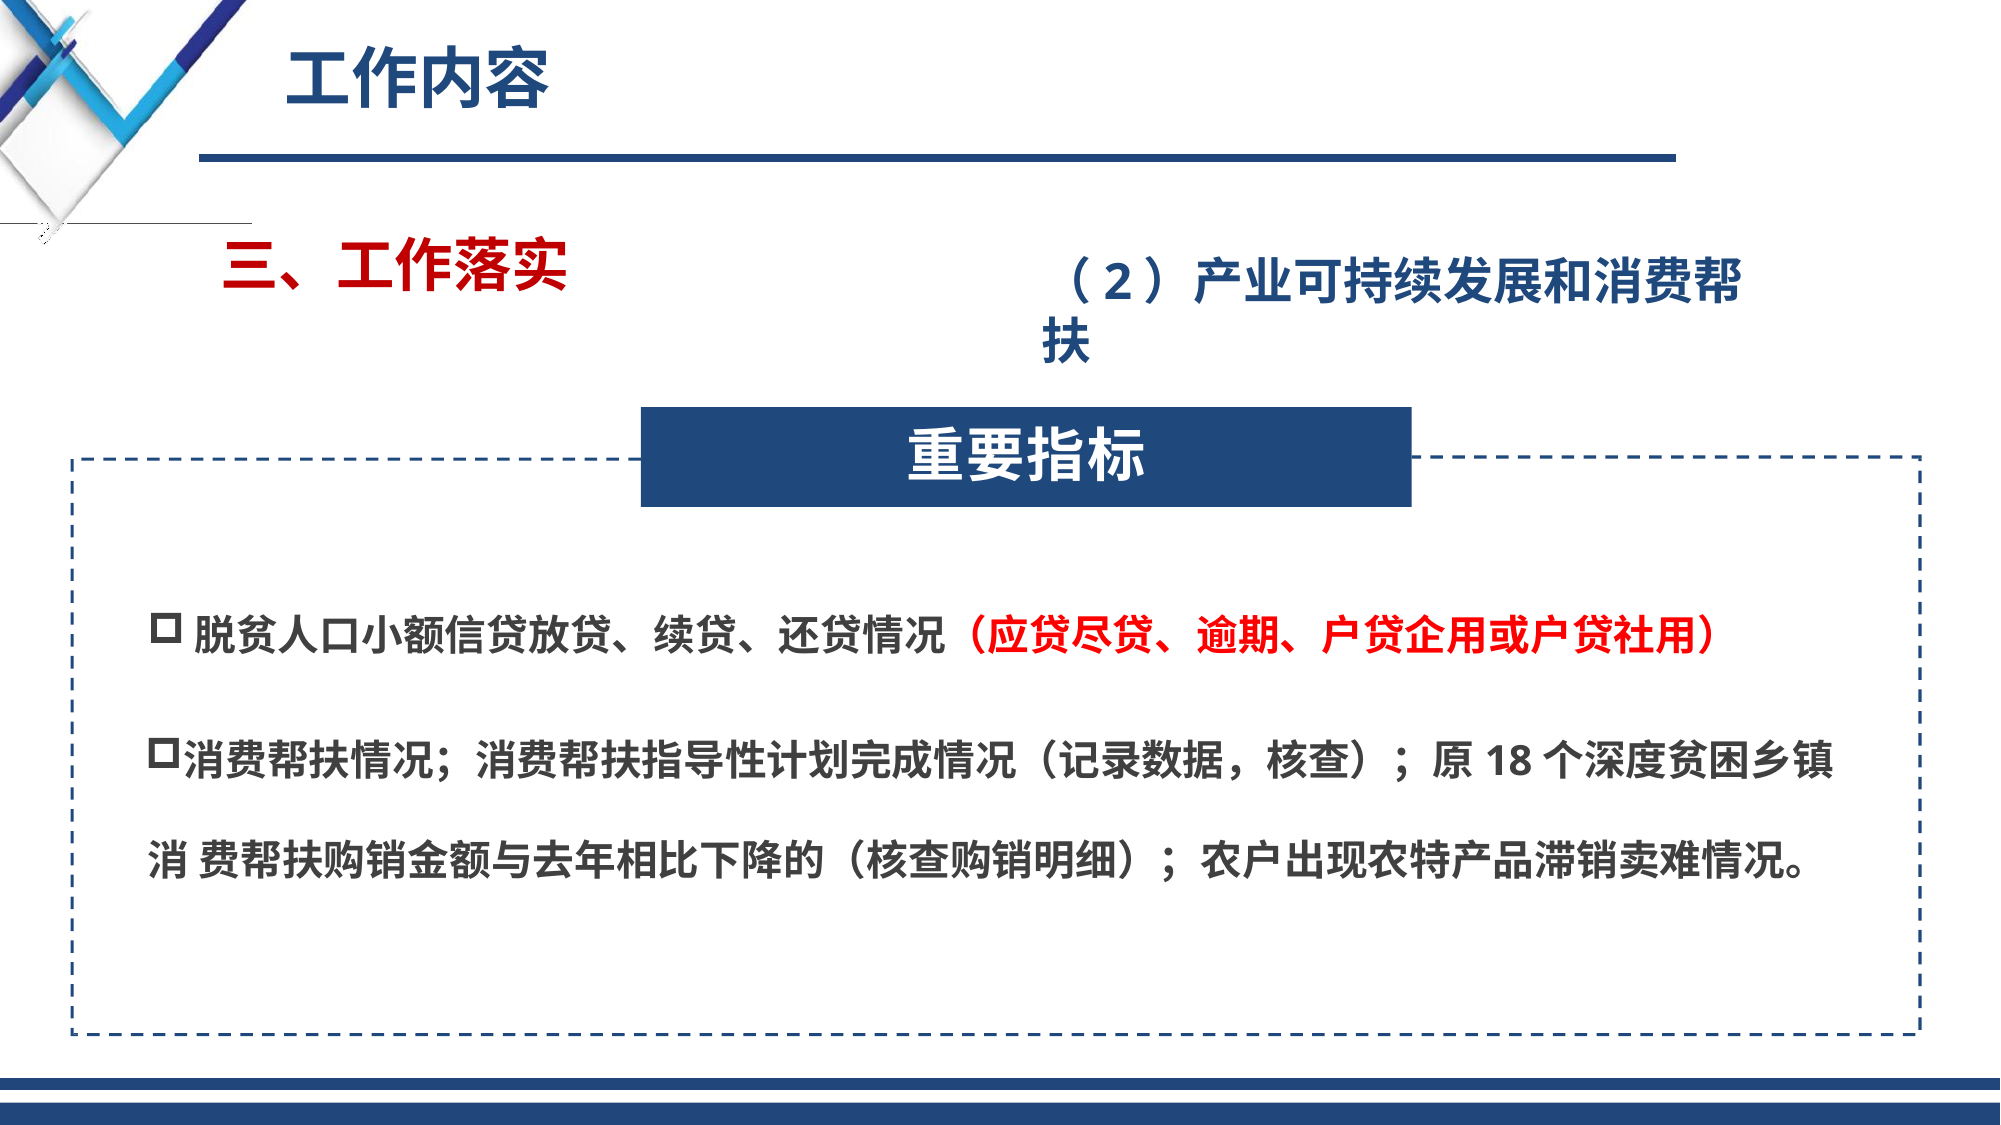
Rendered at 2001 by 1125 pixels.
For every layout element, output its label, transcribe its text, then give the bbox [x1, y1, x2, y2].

text_box [322, 457, 335, 461]
text_box [459, 1033, 472, 1037]
text_box [349, 1033, 363, 1037]
text_box [371, 1033, 385, 1037]
text_box [1918, 689, 1922, 702]
text_box [502, 1033, 516, 1037]
text_box [918, 1033, 931, 1037]
text_box [70, 546, 74, 560]
text_box [1918, 820, 1922, 834]
text_box [190, 457, 204, 461]
text_box [1509, 1033, 1522, 1037]
text_box [70, 590, 74, 603]
text_box [70, 459, 74, 472]
text_box [70, 831, 74, 844]
text_box [1224, 1033, 1238, 1037]
text_box [70, 634, 74, 647]
text_box [1684, 1033, 1697, 1037]
text_box [1918, 645, 1922, 659]
text_box [70, 743, 74, 757]
text_box [1918, 470, 1922, 484]
text_box [962, 1033, 975, 1037]
text_box [1918, 929, 1922, 943]
text_box [1627, 455, 1640, 459]
text_box [262, 1033, 275, 1037]
text_box [1487, 1033, 1500, 1037]
text_box [1771, 1033, 1785, 1037]
text_box [1918, 842, 1922, 855]
text_box [524, 1033, 538, 1037]
text_box [1290, 1033, 1303, 1037]
text_box [327, 1033, 341, 1037]
text_box [896, 1033, 910, 1037]
text_box [1918, 492, 1922, 505]
text_box [234, 457, 248, 461]
text_box [125, 457, 138, 461]
text_box [1137, 1033, 1150, 1037]
text_box 三、工作落实 [218, 226, 573, 299]
text_box [1802, 455, 1815, 459]
text_box [546, 1033, 560, 1037]
text_box [480, 1033, 494, 1037]
text_box [1421, 1033, 1435, 1037]
text_box [1880, 1033, 1894, 1037]
text_box [70, 655, 74, 669]
text_box [437, 1033, 450, 1037]
text_box [1640, 1033, 1653, 1037]
text_box [1377, 1033, 1391, 1037]
text_box [809, 1033, 822, 1037]
text_box [1474, 455, 1487, 459]
text_box [1867, 455, 1881, 459]
text_box [393, 1033, 406, 1037]
text_box [1918, 623, 1922, 637]
text_box [240, 1033, 253, 1037]
text_box [874, 1033, 888, 1037]
text_box [387, 457, 401, 461]
text_box [0, 1102, 2000, 1125]
text_box [1671, 455, 1684, 459]
text_box [70, 765, 74, 778]
text_box [1918, 711, 1922, 724]
text_box [70, 896, 74, 910]
text_box [1539, 455, 1553, 459]
text_box [1662, 1033, 1675, 1037]
text_box [568, 1033, 581, 1037]
text_box [606, 457, 619, 461]
text_box [1093, 1033, 1106, 1037]
text_box [1911, 455, 1922, 462]
text_box [1918, 908, 1922, 921]
text_box [1918, 579, 1922, 593]
text_box [1918, 951, 1922, 965]
text_box [218, 1033, 231, 1037]
text_box [70, 612, 74, 625]
text_box [256, 457, 269, 461]
text_box [1714, 455, 1728, 459]
text_box [562, 457, 576, 461]
text_box [1837, 1033, 1850, 1037]
text_box [765, 1033, 778, 1037]
text_box [1918, 973, 1922, 987]
text_box [852, 1033, 866, 1037]
text_box [1530, 1033, 1544, 1037]
text_box [475, 457, 488, 461]
text_box [70, 1006, 74, 1019]
text_box [1918, 798, 1922, 812]
text_box [70, 809, 74, 822]
text_box [70, 918, 74, 932]
text_box [305, 1033, 319, 1037]
text_box [984, 1033, 997, 1037]
text_box [1552, 1033, 1566, 1037]
text_box [1649, 455, 1662, 459]
text_box [152, 1033, 166, 1037]
text_box [70, 1027, 78, 1037]
text_box [830, 1033, 844, 1037]
text_box [431, 457, 444, 461]
text_box [1180, 1033, 1194, 1037]
text_box [1312, 1033, 1325, 1037]
text_box [634, 1033, 647, 1037]
text_box [409, 457, 423, 461]
text_box [1780, 455, 1793, 459]
text_box [70, 677, 74, 691]
text_box 脱贫人口小额信贷放贷、续贷、还贷情况（应贷尽贷、逾期、户贷企用或户贷社用） 消费帮扶情况；消费帮扶指导性计划完成情况（记录数据，核查）；原18个深度贫困乡镇消 费帮扶购销金额与去年相比下降的（核查购销明细）；农户出现农特产品滞销卖难情况。 [145, 606, 1873, 884]
text_box [212, 457, 226, 461]
text_box [1115, 1033, 1128, 1037]
text_box [1561, 455, 1575, 459]
text_box [87, 1033, 100, 1037]
text_box [1859, 1033, 1872, 1037]
text_box [612, 1033, 625, 1037]
text_box [1918, 776, 1922, 790]
text_box [103, 457, 116, 461]
text_box [1918, 1017, 1922, 1030]
text_box [1902, 1033, 1916, 1037]
text_box [787, 1033, 800, 1037]
text_box [540, 457, 554, 461]
text_box [70, 874, 74, 888]
text_box [1918, 558, 1922, 571]
text_box [1355, 1033, 1369, 1037]
text_box [365, 457, 379, 461]
text_box [196, 1033, 210, 1037]
text_box [590, 1033, 603, 1037]
text_box [453, 457, 466, 461]
text_box [1027, 1033, 1041, 1037]
picture [0, 0, 252, 245]
text_box [70, 940, 74, 953]
text_box [640, 407, 1412, 416]
text_box [1815, 1033, 1828, 1037]
text_box [1918, 733, 1922, 746]
text_box [70, 502, 74, 516]
text_box [1918, 995, 1922, 1009]
text_box [70, 721, 74, 735]
text_box [743, 1033, 756, 1037]
text_box [1918, 864, 1922, 877]
text_box [1846, 455, 1859, 459]
text_box [1430, 455, 1443, 459]
text_box [655, 1033, 669, 1037]
text_box [1918, 754, 1922, 768]
text_box [343, 457, 357, 461]
text_box [721, 1033, 735, 1037]
text_box [130, 1033, 144, 1037]
text_box [1824, 455, 1837, 459]
text_box [1465, 1033, 1478, 1037]
text_box [497, 457, 510, 461]
text_box [628, 457, 641, 461]
text_box [70, 699, 74, 713]
text_box [1793, 1033, 1806, 1037]
text_box [1918, 667, 1922, 680]
text_box [1496, 455, 1509, 459]
text_box [1692, 455, 1706, 459]
text_box [1705, 1033, 1719, 1037]
text_box [1889, 455, 1903, 459]
text_box [1583, 455, 1597, 459]
text_box [1517, 455, 1531, 459]
text_box [278, 457, 291, 461]
text_box [1399, 1033, 1413, 1037]
text_box [1411, 455, 1422, 459]
text_box [284, 1033, 297, 1037]
text_box [1443, 1033, 1456, 1037]
text_box [699, 1033, 713, 1037]
text_box [1918, 886, 1922, 899]
text_box [1334, 1033, 1347, 1037]
text_box [300, 457, 313, 461]
text_box [1918, 514, 1922, 527]
text_box [1005, 1033, 1019, 1037]
text_box [1159, 1033, 1172, 1037]
text_box [677, 1033, 691, 1037]
text_box [81, 457, 94, 461]
text_box [1605, 455, 1618, 459]
text_box [940, 1033, 953, 1037]
text_box [70, 984, 74, 997]
text_box [1268, 1033, 1281, 1037]
text_box [70, 787, 74, 800]
title 工作内容 [282, 33, 554, 224]
text_box [415, 1033, 428, 1037]
text_box [640, 489, 1412, 507]
text_box [1758, 455, 1772, 459]
text_box [1596, 1033, 1610, 1037]
text_box （2）产业可持续发展和消费帮扶 [1039, 247, 1775, 370]
text_box [70, 568, 74, 581]
text_box [584, 457, 598, 461]
text_box [1736, 455, 1750, 459]
text_box [1452, 455, 1465, 459]
text_box [70, 852, 74, 866]
text_box [1049, 1033, 1063, 1037]
text_box [174, 1033, 188, 1037]
text_box [70, 524, 74, 538]
text_box [109, 1033, 122, 1037]
text_box [1918, 601, 1922, 615]
text_box 重要指标 [640, 416, 1412, 489]
text_box [1918, 536, 1922, 549]
text_box [1202, 1033, 1216, 1037]
text_box [147, 457, 160, 461]
text_box [1574, 1033, 1588, 1037]
text_box [168, 457, 182, 461]
text_box [1749, 1033, 1763, 1037]
text_box [1618, 1033, 1631, 1037]
text_box [1071, 1033, 1085, 1037]
text_box [1727, 1033, 1741, 1037]
text_box [70, 962, 74, 975]
text_box [70, 481, 74, 494]
text_box [1246, 1033, 1260, 1037]
text_box [518, 457, 532, 461]
